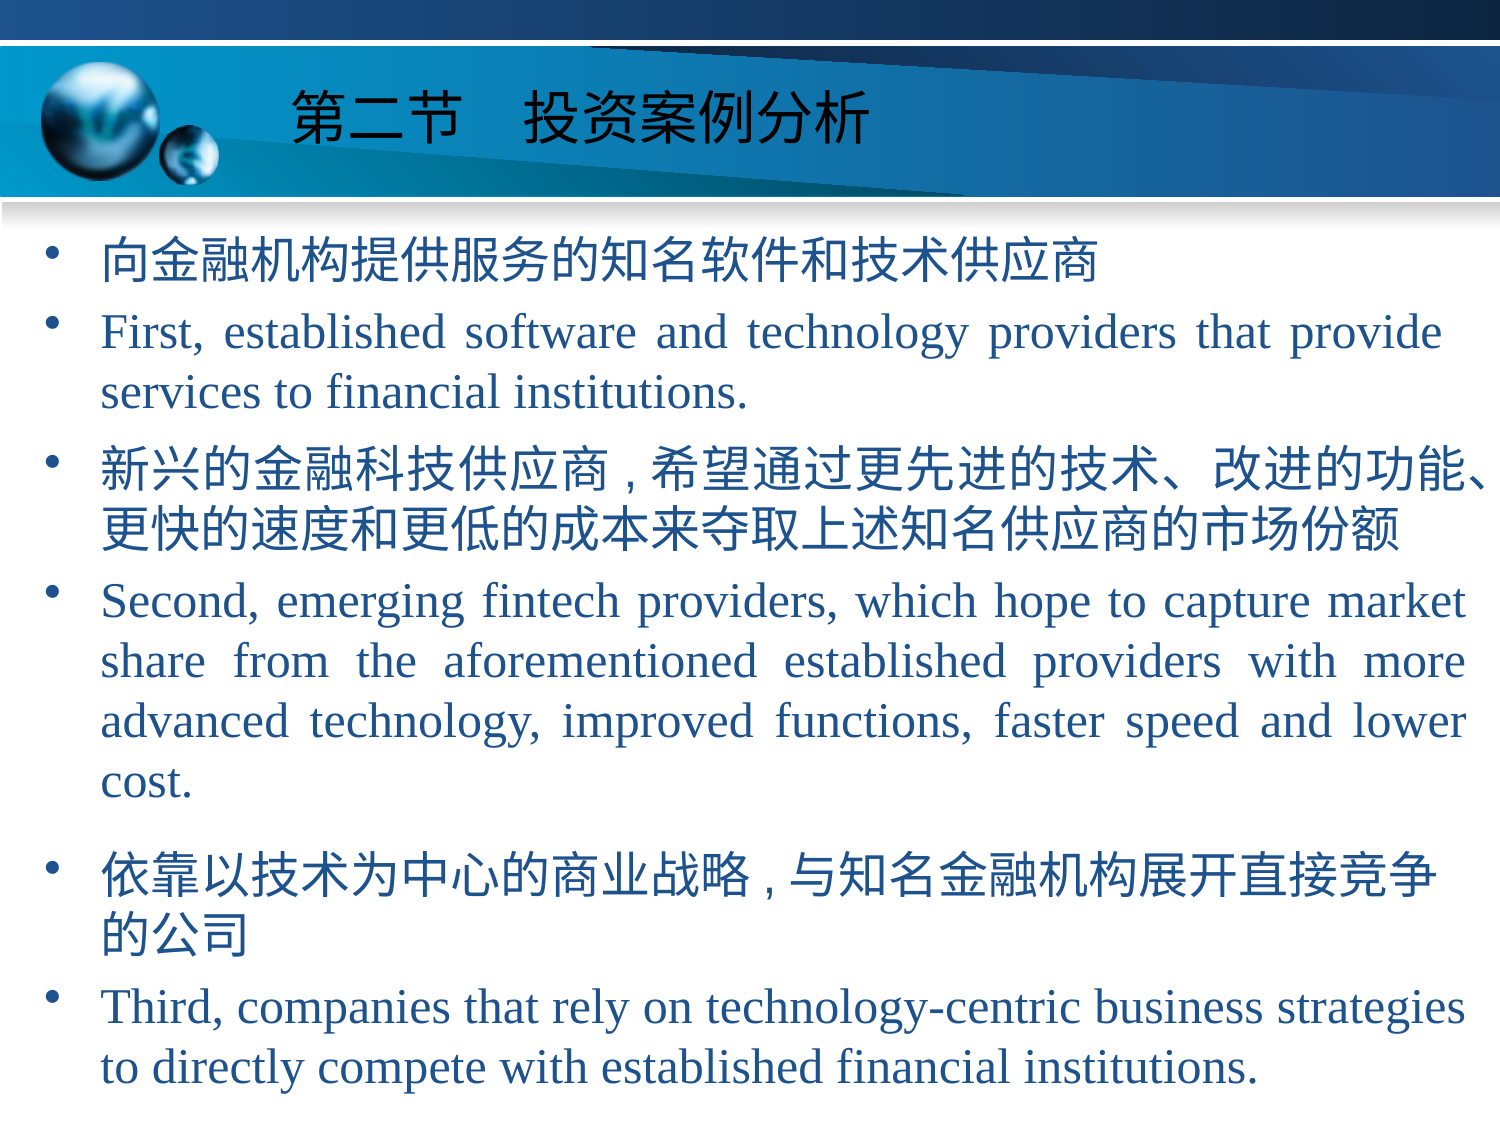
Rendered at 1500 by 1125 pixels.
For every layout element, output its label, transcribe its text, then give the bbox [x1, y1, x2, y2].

text_box 向金融机构提供服务的知名软件和技术供应商 First, established software and technology providers that provide services to financial institutions. [29, 221, 1459, 426]
picture [160, 126, 218, 184]
picture [42, 63, 159, 180]
title 第二节 投资案例分析 [274, 44, 1363, 188]
text_box 新兴的金融科技供应商,希望通过更先进的技术、改进的功能、更快的速度和更低的成本来夺取上述知名供应商的市场份额 Second, emerging fintech providers, which hope to capture market share from the aforementioned established providers with more advanced technology, improved functions, faster speed and lower cost. [29, 430, 1483, 815]
text_box 依靠以技术为中心的商业战略,与知名金融机构展开直接竞争的公司 Third, companies that rely on technology-centric business strategies to directly compete with established financial institutions. [29, 835, 1483, 1101]
